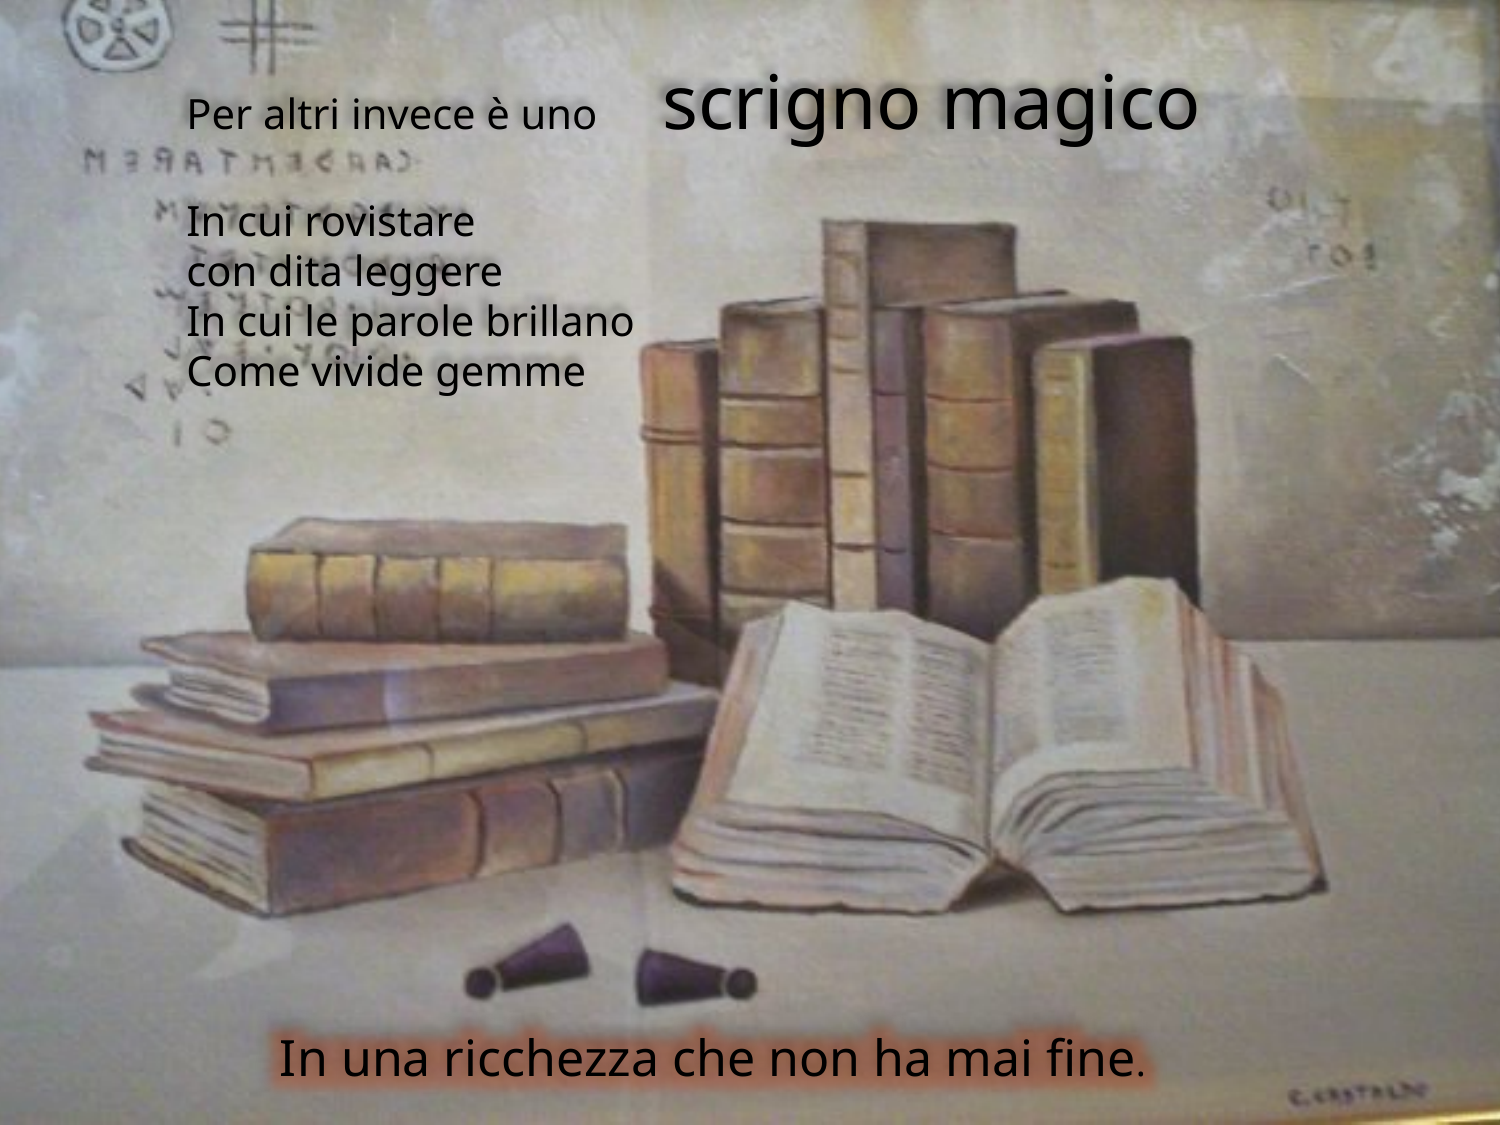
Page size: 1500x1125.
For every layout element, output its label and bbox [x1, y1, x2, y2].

list [0, 0, 1500, 1125]
